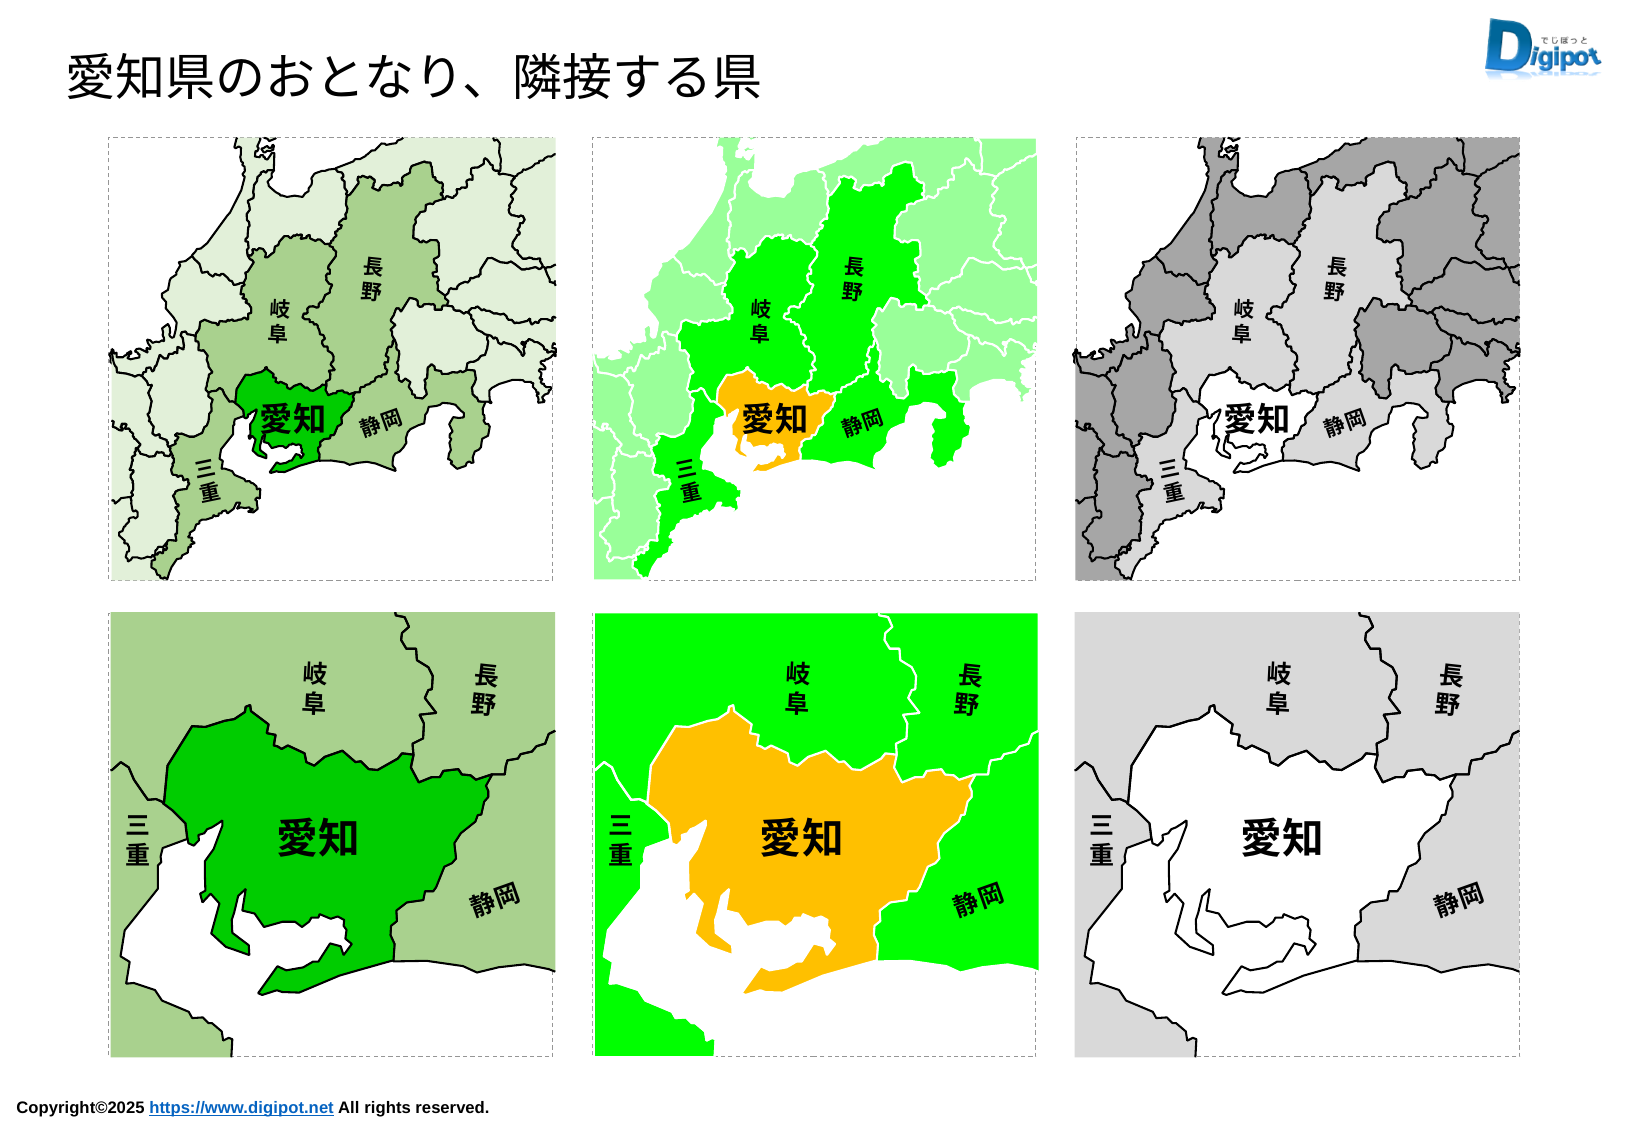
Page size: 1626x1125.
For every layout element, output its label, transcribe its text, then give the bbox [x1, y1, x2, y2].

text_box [109, 137, 556, 581]
text_box 愛知県のおとなり、隣接する県 [50, 38, 777, 113]
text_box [1074, 612, 1520, 1058]
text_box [590, 137, 1037, 581]
picture [1485, 18, 1602, 82]
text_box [110, 612, 556, 1058]
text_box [593, 612, 1039, 1058]
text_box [1072, 137, 1520, 581]
